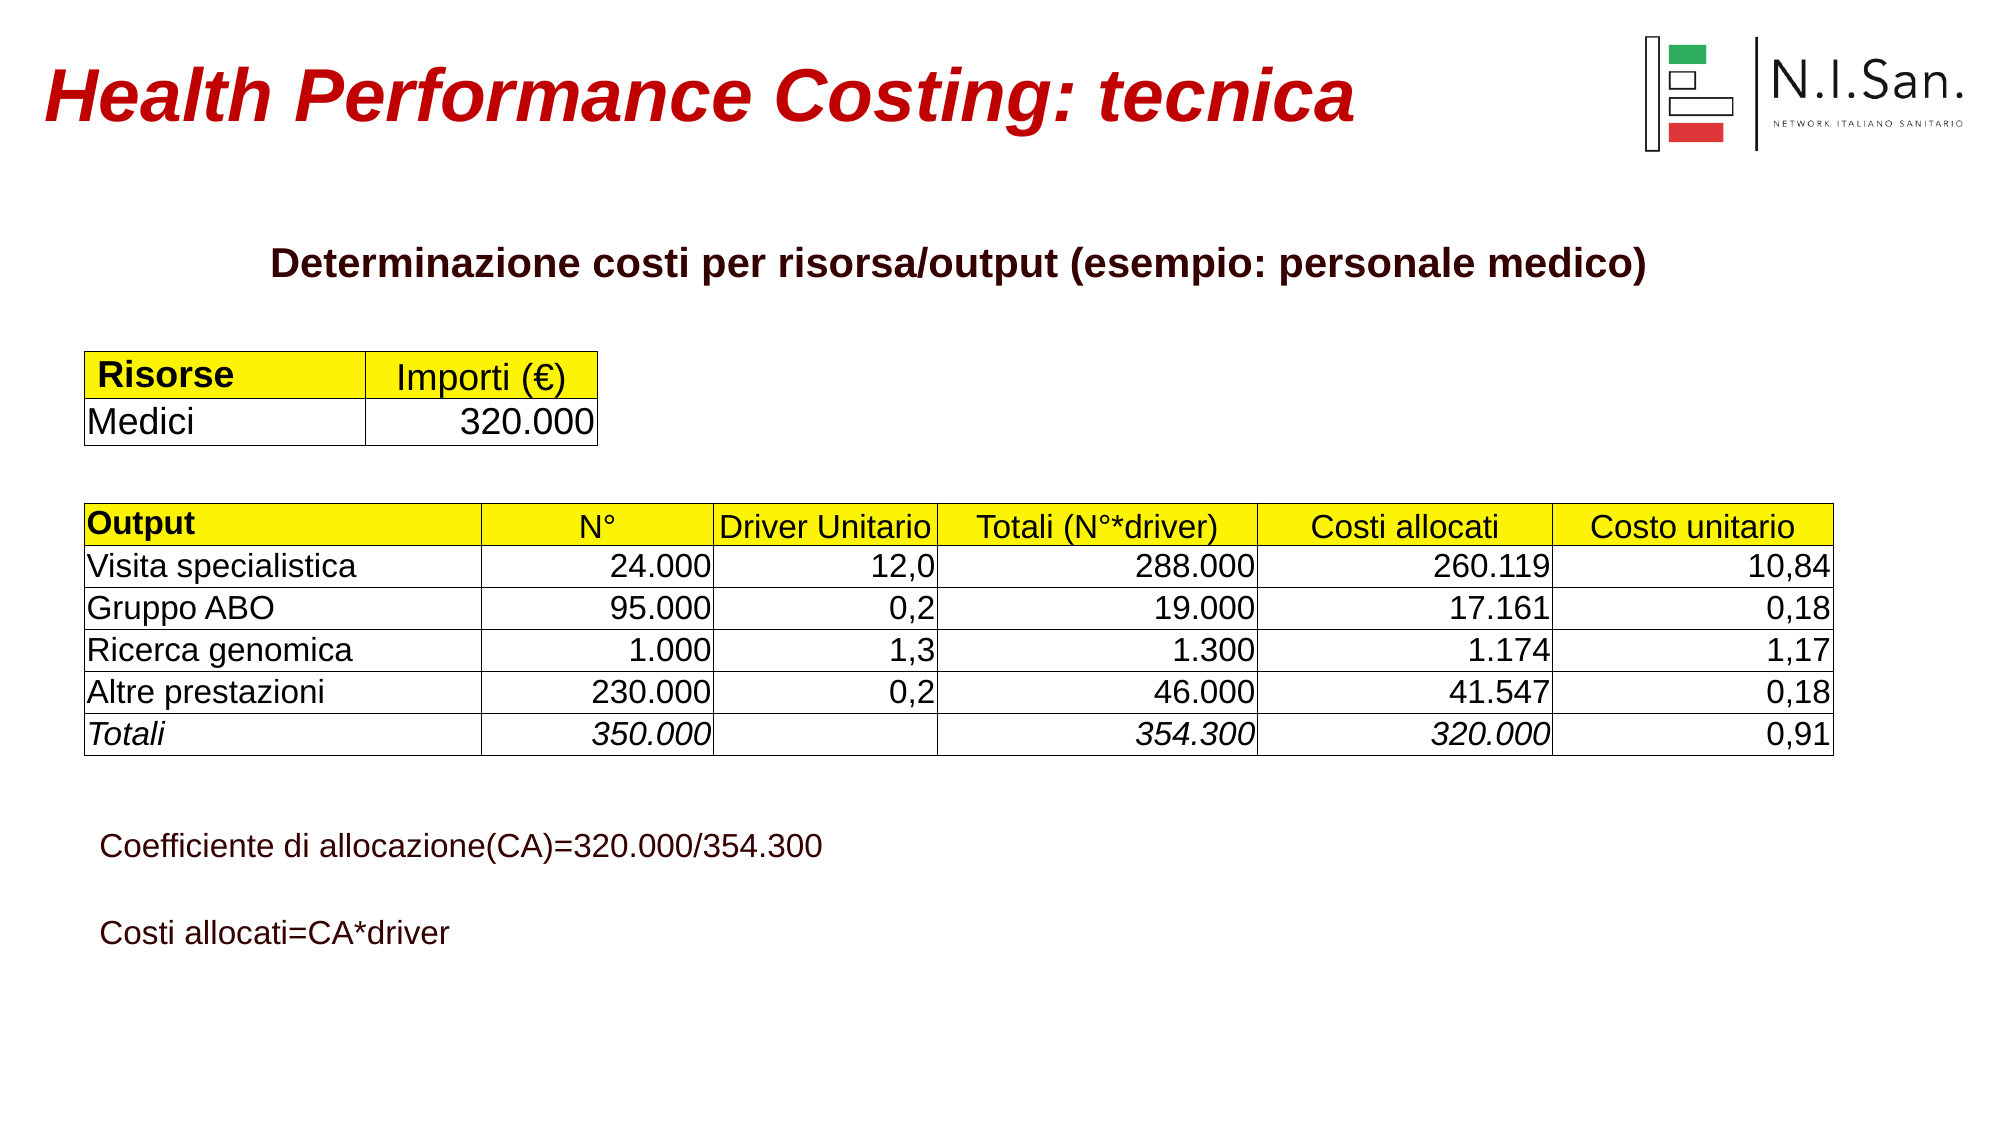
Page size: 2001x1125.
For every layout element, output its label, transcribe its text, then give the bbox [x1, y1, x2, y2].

table_cell 1,17 [1553, 630, 1833, 671]
table_cell Medici [85, 399, 365, 445]
table_header Importi (€) [366, 352, 597, 398]
table_cell 24.000 [482, 546, 713, 587]
table_cell 320.000 [1258, 714, 1552, 755]
table_cell 10,84 [1553, 546, 1833, 587]
table_cell 354.300 [938, 714, 1257, 755]
table_cell 0,18 [1553, 672, 1833, 713]
table_cell 320.000 [366, 399, 597, 445]
table_cell 12,0 [714, 546, 937, 587]
table_cell 0,2 [714, 672, 937, 713]
table_header Costi allocati [1258, 504, 1552, 545]
table_cell 230.000 [482, 672, 713, 713]
table_cell 1,3 [714, 630, 937, 671]
table_cell 260.119 [1258, 546, 1552, 587]
table_cell 350.000 [482, 714, 713, 755]
text_box Determinazione costi per risorsa/output (esempio: personale medico) [84, 228, 1833, 294]
text_box Health Performance Costing: tecnica [29, 41, 1639, 142]
table_cell 95.000 [482, 588, 713, 629]
table_header Costo unitario [1553, 504, 1833, 545]
table_cell 19.000 [938, 588, 1257, 629]
text_box Costi allocati=CA*driver [84, 903, 661, 959]
table_cell Visita specialistica [85, 546, 481, 587]
table_cell Gruppo ABO [85, 588, 481, 629]
table_cell 288.000 [938, 546, 1257, 587]
table_cell [714, 714, 937, 755]
table_header N° [482, 504, 713, 545]
table_cell Ricerca genomica [85, 630, 481, 671]
table_cell Totali [85, 714, 481, 755]
table_cell 1.174 [1258, 630, 1552, 671]
table_cell 46.000 [938, 672, 1257, 713]
table_cell 0,18 [1553, 588, 1833, 629]
table_cell 0,2 [714, 588, 937, 629]
table_cell 1.000 [482, 630, 713, 671]
table_header Driver Unitario [714, 504, 937, 545]
table_header Totali (N°*driver) [938, 504, 1257, 545]
table_cell 17.161 [1258, 588, 1552, 629]
table_cell 0,91 [1553, 714, 1833, 755]
table_cell 41.547 [1258, 672, 1552, 713]
table_cell Altre prestazioni [85, 672, 481, 713]
table_cell 1.300 [938, 630, 1257, 671]
table_header Output [85, 504, 481, 545]
picture [1639, 23, 1971, 166]
text_box Coefficiente di allocazione(CA)=320.000/354.300 [84, 816, 1258, 872]
table_header Risorse [85, 352, 365, 398]
